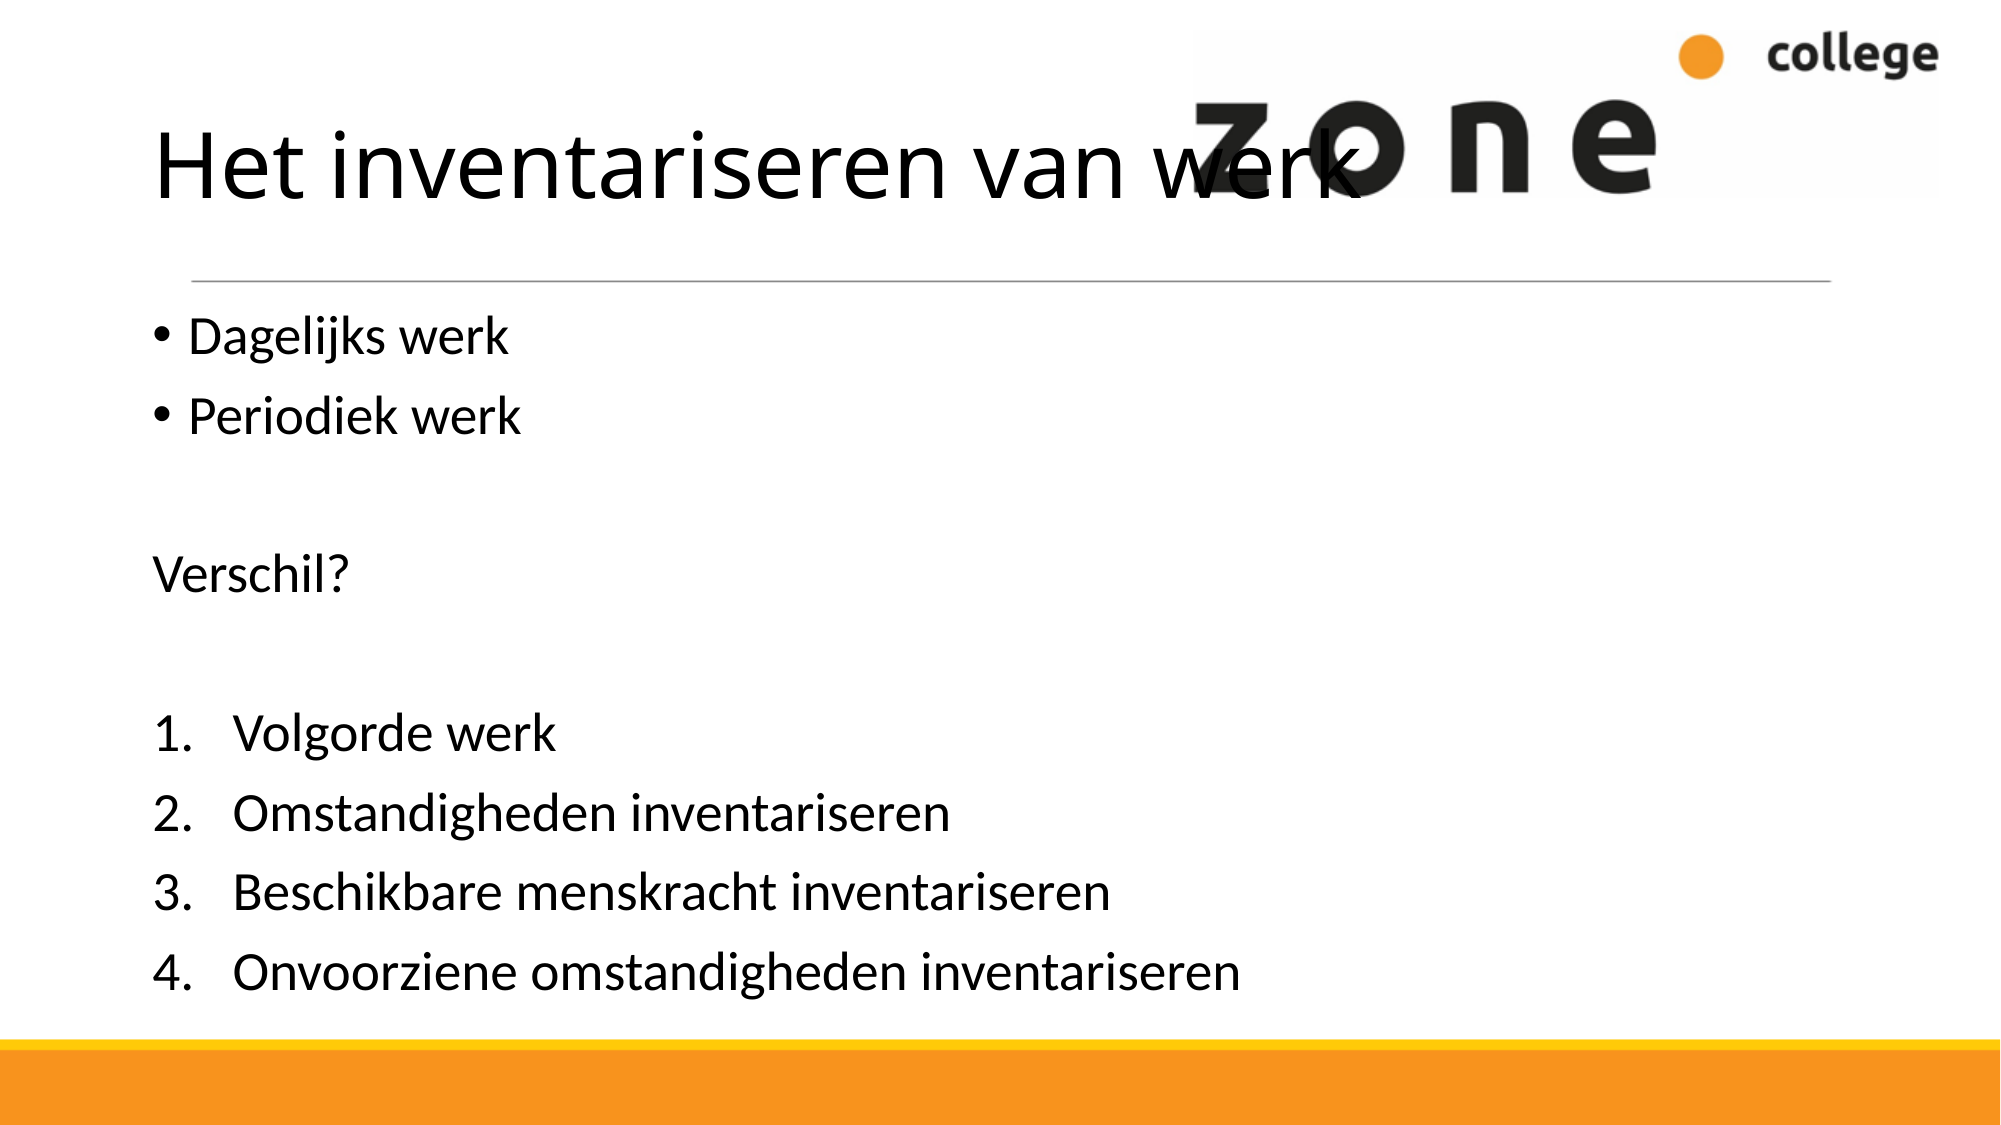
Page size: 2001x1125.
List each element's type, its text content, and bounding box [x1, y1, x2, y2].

list Dagelijks werk Periodiek werk Verschil? Volgorde werk Omstandigheden inventariseren Beschikbare menskracht inventariseren Onvoorziene omstandigheden inventariseren [137, 299, 1863, 1014]
title Het inventariseren van werk [137, 59, 1863, 278]
picture [0, 0, 2001, 1125]
